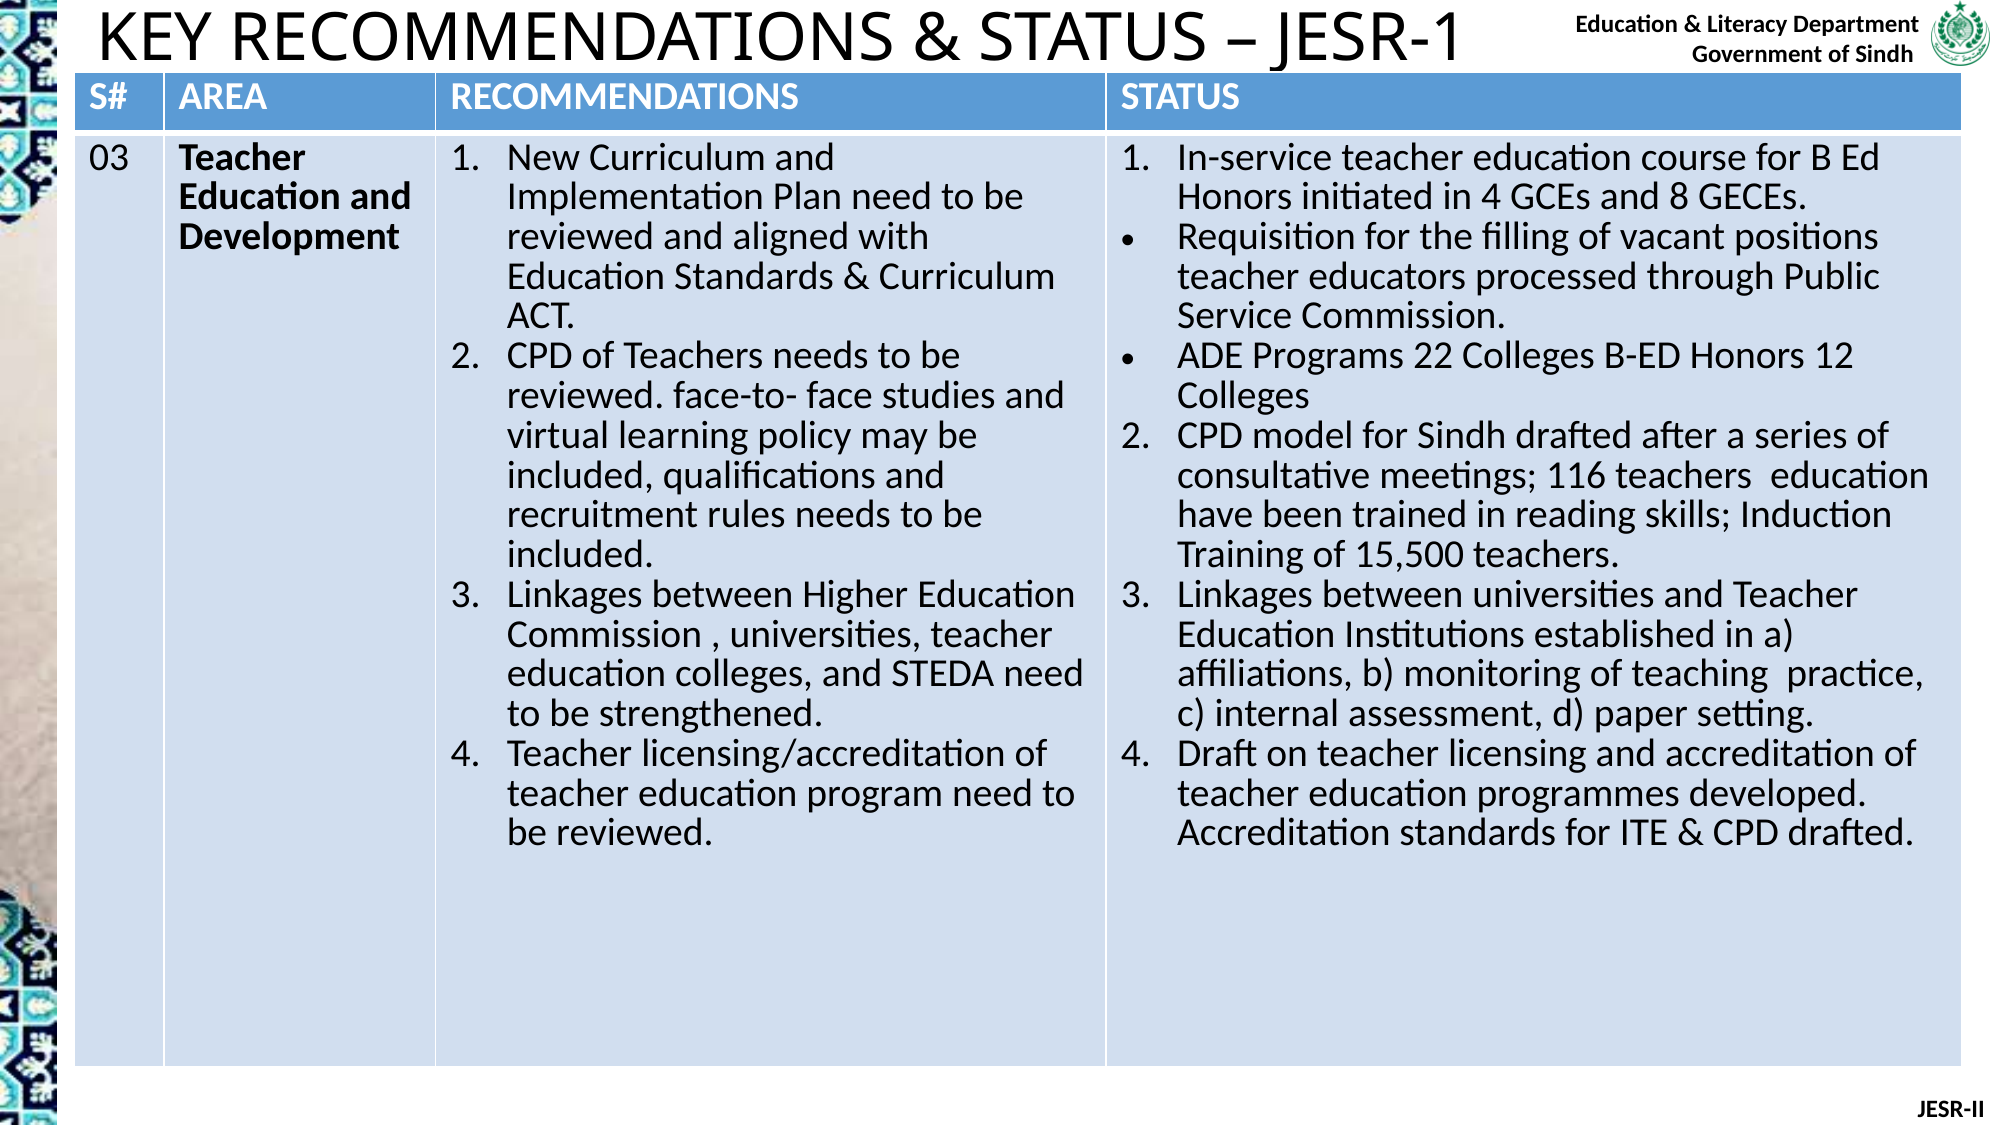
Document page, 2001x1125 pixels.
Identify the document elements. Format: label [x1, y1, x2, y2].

text_box [0, 0, 2000, 1125]
